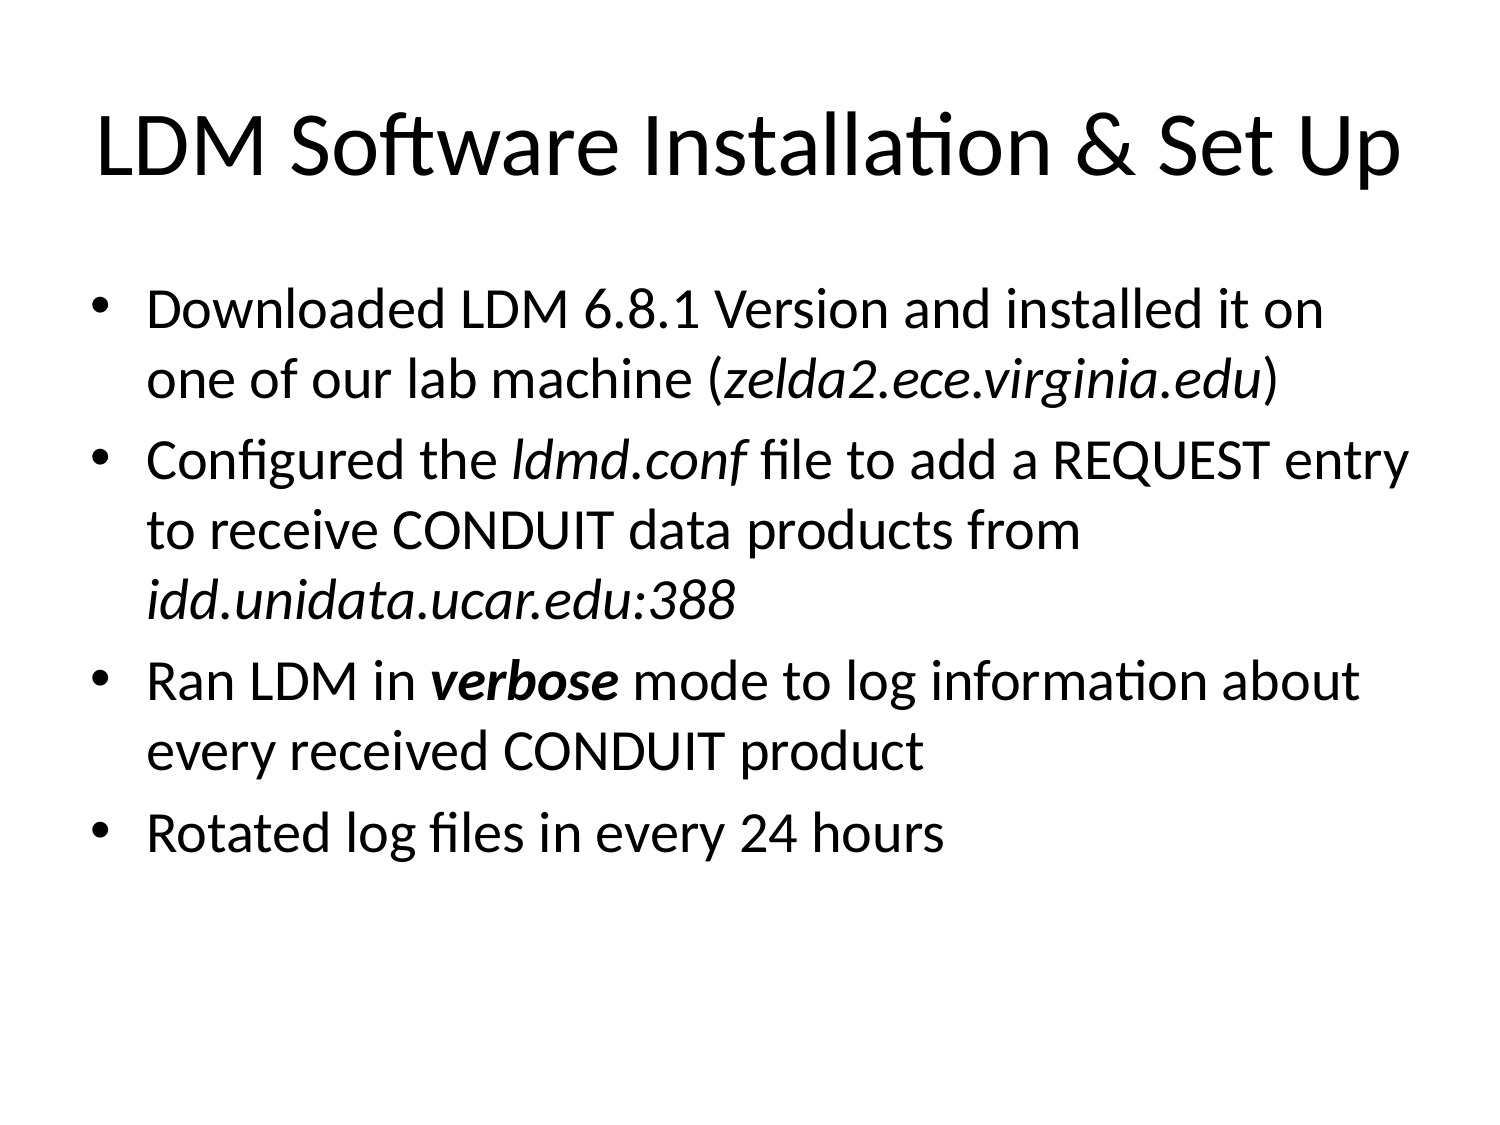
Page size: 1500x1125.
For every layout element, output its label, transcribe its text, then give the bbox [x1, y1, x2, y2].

list Downloaded LDM 6.8.1 Version and installed it on one of our lab machine (zelda2.ece.virginia.edu) Configured the ldmd.conf file to add a REQUEST entry to receive CONDUIT data products from idd.unidata.ucar.edu:388 Ran LDM in verbose mode to log information about every received CONDUIT product Rotated log files in every 24 hours [75, 262, 1425, 1005]
title LDM Software Installation & Set Up [75, 45, 1425, 233]
